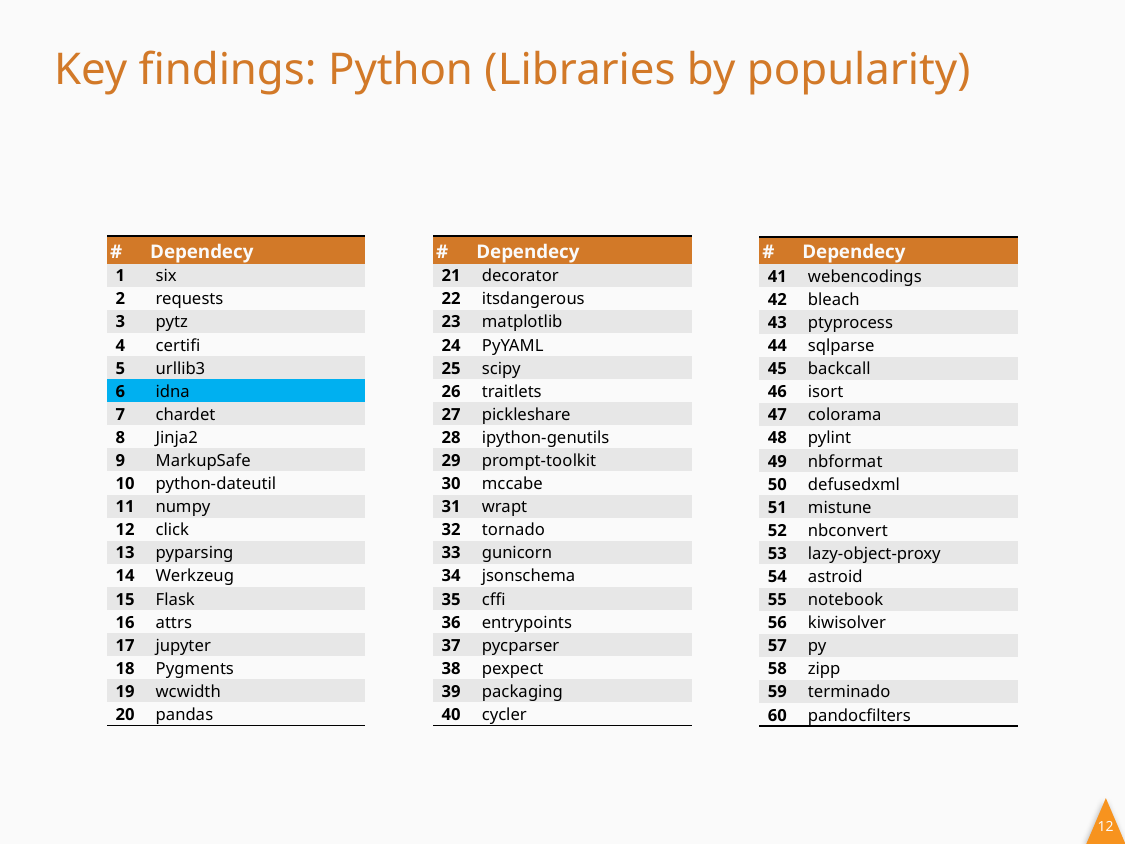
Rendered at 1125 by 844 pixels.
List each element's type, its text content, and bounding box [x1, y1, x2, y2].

table_cell 22 [433, 287, 473, 310]
table_cell notebook [800, 588, 1018, 611]
table_header # [107, 237, 147, 264]
table_cell itsdangerous [473, 287, 692, 310]
table_cell 46 [759, 380, 800, 403]
table_cell 6 [107, 379, 147, 402]
table_cell 24 [433, 333, 473, 356]
table_cell 50 [759, 472, 800, 495]
table_cell 47 [759, 403, 800, 426]
table_cell 49 [759, 449, 800, 472]
table_cell numpy [147, 495, 365, 518]
table_header Dependecy [147, 237, 365, 264]
table_cell scipy [473, 356, 692, 379]
table_cell click [147, 518, 365, 541]
table_cell Pygments [147, 656, 365, 679]
table_cell pandocfilters [800, 703, 1018, 725]
table_cell 45 [759, 357, 800, 380]
table_cell 29 [433, 448, 473, 471]
table_cell pexpect [473, 656, 692, 679]
table_cell 33 [433, 541, 473, 564]
table_cell jsonschema [473, 564, 692, 587]
table_cell 41 [759, 264, 800, 287]
table_cell 21 [433, 264, 473, 287]
table_cell decorator [473, 264, 692, 287]
table_cell ipython-genutils [473, 425, 692, 448]
title Key findings: Python (Libraries by popularity) [39, 33, 1079, 175]
table_cell 53 [759, 541, 800, 564]
table_cell 14 [107, 564, 147, 587]
table_cell webencodings [800, 264, 1018, 287]
table_cell astroid [800, 564, 1018, 588]
table_cell pytz [147, 310, 365, 333]
table_cell 31 [433, 495, 473, 518]
table_cell 58 [759, 657, 800, 680]
table_cell mccabe [473, 471, 692, 495]
table_cell lazy-object-proxy [800, 541, 1018, 564]
table_cell ptyprocess [800, 310, 1018, 334]
table_cell 54 [759, 564, 800, 588]
table_cell pickleshare [473, 402, 692, 425]
table_cell 43 [759, 310, 800, 334]
table_cell prompt-toolkit [473, 448, 692, 471]
table_cell 7 [107, 402, 147, 425]
table_cell jupyter [147, 633, 365, 656]
table_cell wcwidth [147, 679, 365, 702]
table_cell 10 [107, 471, 147, 495]
table_cell MarkupSafe [147, 448, 365, 471]
table_cell 15 [107, 587, 147, 610]
table_cell colorama [800, 403, 1018, 426]
table_header # [759, 238, 800, 264]
table_cell traitlets [473, 379, 692, 402]
table_cell Werkzeug [147, 564, 365, 587]
table_cell urllib3 [147, 356, 365, 379]
table_cell bleach [800, 287, 1018, 310]
table_cell packaging [473, 679, 692, 702]
table_cell 1 [107, 264, 147, 287]
table_cell Flask [147, 587, 365, 610]
table_cell 51 [759, 495, 800, 518]
table_cell chardet [147, 402, 365, 425]
table_cell 4 [107, 333, 147, 356]
table_header # [433, 237, 473, 264]
table_cell 18 [107, 656, 147, 679]
table_cell 59 [759, 680, 800, 703]
table_cell 8 [107, 425, 147, 448]
table_cell 44 [759, 334, 800, 357]
table_cell 5 [107, 356, 147, 379]
table_cell 34 [433, 564, 473, 587]
table_cell pandas [147, 702, 365, 725]
table_cell pylint [800, 426, 1018, 449]
table_cell Jinja2 [147, 425, 365, 448]
table_cell 9 [107, 448, 147, 471]
table_cell certifi [147, 333, 365, 356]
table_cell 13 [107, 541, 147, 564]
table_cell 25 [433, 356, 473, 379]
table_cell 32 [433, 518, 473, 541]
table_cell 28 [433, 425, 473, 448]
table_cell 12 [107, 518, 147, 541]
table_cell mistune [800, 495, 1018, 518]
table_cell six [147, 264, 365, 287]
table_cell 39 [433, 679, 473, 702]
table_cell isort [800, 380, 1018, 403]
table_cell py [800, 634, 1018, 657]
table_cell nbformat [800, 449, 1018, 472]
table_cell 48 [759, 426, 800, 449]
table_cell idna [147, 379, 365, 402]
table_cell 11 [107, 495, 147, 518]
table_cell cffi [473, 587, 692, 610]
table_cell 30 [433, 471, 473, 495]
table_cell cycler [473, 702, 692, 725]
table_cell 36 [433, 610, 473, 633]
table_cell attrs [147, 610, 365, 633]
table_cell 60 [759, 703, 800, 725]
table_cell 52 [759, 518, 800, 541]
table_cell zipp [800, 657, 1018, 680]
table_cell 38 [433, 656, 473, 679]
table_cell 42 [759, 287, 800, 310]
table_cell 3 [107, 310, 147, 333]
table_cell defusedxml [800, 472, 1018, 495]
table_cell pyparsing [147, 541, 365, 564]
table_cell tornado [473, 518, 692, 541]
table_cell PyYAML [473, 333, 692, 356]
table_cell 35 [433, 587, 473, 610]
table_cell 55 [759, 588, 800, 611]
table_cell terminado [800, 680, 1018, 703]
table_cell kiwisolver [800, 611, 1018, 634]
table_cell 20 [107, 702, 147, 725]
table_cell sqlparse [800, 334, 1018, 357]
table_cell 19 [107, 679, 147, 702]
table_cell 17 [107, 633, 147, 656]
table_cell 56 [759, 611, 800, 634]
table_cell 40 [433, 702, 473, 725]
table_cell 37 [433, 633, 473, 656]
table_header Dependecy [800, 238, 1018, 264]
table_cell 2 [107, 287, 147, 310]
table_cell pycparser [473, 633, 692, 656]
table_cell 23 [433, 310, 473, 333]
table_cell backcall [800, 357, 1018, 380]
table_cell requests [147, 287, 365, 310]
table_cell python-dateutil [147, 471, 365, 495]
table_cell 57 [759, 634, 800, 657]
table_cell 16 [107, 610, 147, 633]
table_header Dependecy [473, 237, 692, 264]
table_cell matplotlib [473, 310, 692, 333]
table_cell entrypoints [473, 610, 692, 633]
table_cell 27 [433, 402, 473, 425]
table_cell 26 [433, 379, 473, 402]
table_cell nbconvert [800, 518, 1018, 541]
table_cell wrapt [473, 495, 692, 518]
table_cell gunicorn [473, 541, 692, 564]
